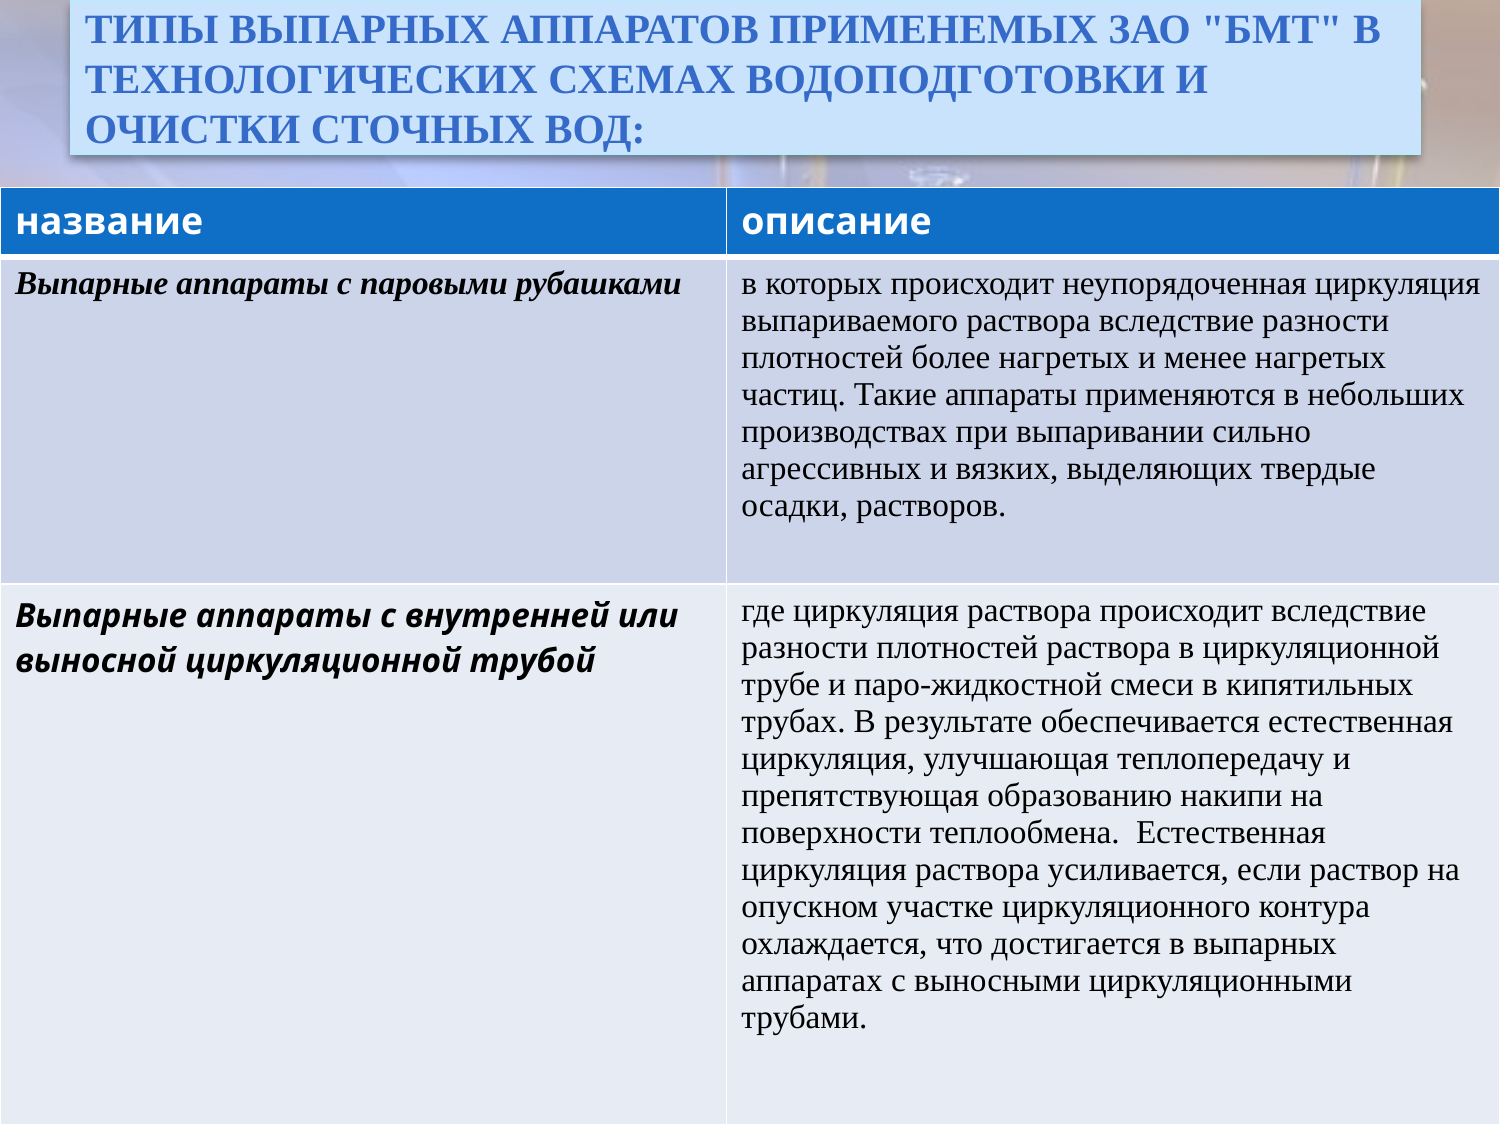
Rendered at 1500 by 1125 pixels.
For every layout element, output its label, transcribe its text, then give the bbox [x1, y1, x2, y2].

table_cell в которых происходит неупорядоченная циркуляция выпариваемого раствора вследствие разности плотностей более нагретых и менее нагретых частиц. Такие аппараты применяются в небольших производствах при выпаривании сильно агрессивных и вязких, выделяющих твердые осадки, растворов. [727, 260, 1499, 583]
table_cell где циркуляция раствора происходит вследствие разности плотностей раствора в циркуляционной трубе и паро-жидкостной смеси в кипятильных трубах. В результате обеспечивается естественная циркуляция, улучшающая теплопередачу и препятствующая образованию накипи на поверхности теплообмена. Естественная циркуляция раствора усиливается, если раствор на опускном участке циркуляционного контура охлаждается, что достигается в выпарных аппаратах с выносными циркуляционными трубами. [727, 585, 1499, 1124]
table_header описание [727, 188, 1499, 254]
title Типы выпарных аппаратов применемых ЗАО "БМТ" в технологических схемах водоподготовки и очистки сточных вод: [70, 0, 1421, 155]
table_cell Выпарные аппараты с паровыми рубашками [1, 260, 726, 583]
table_header название [1, 188, 726, 254]
table_cell Выпарные аппараты с внутренней или выносной циркуляционной трубой [1, 585, 726, 1124]
